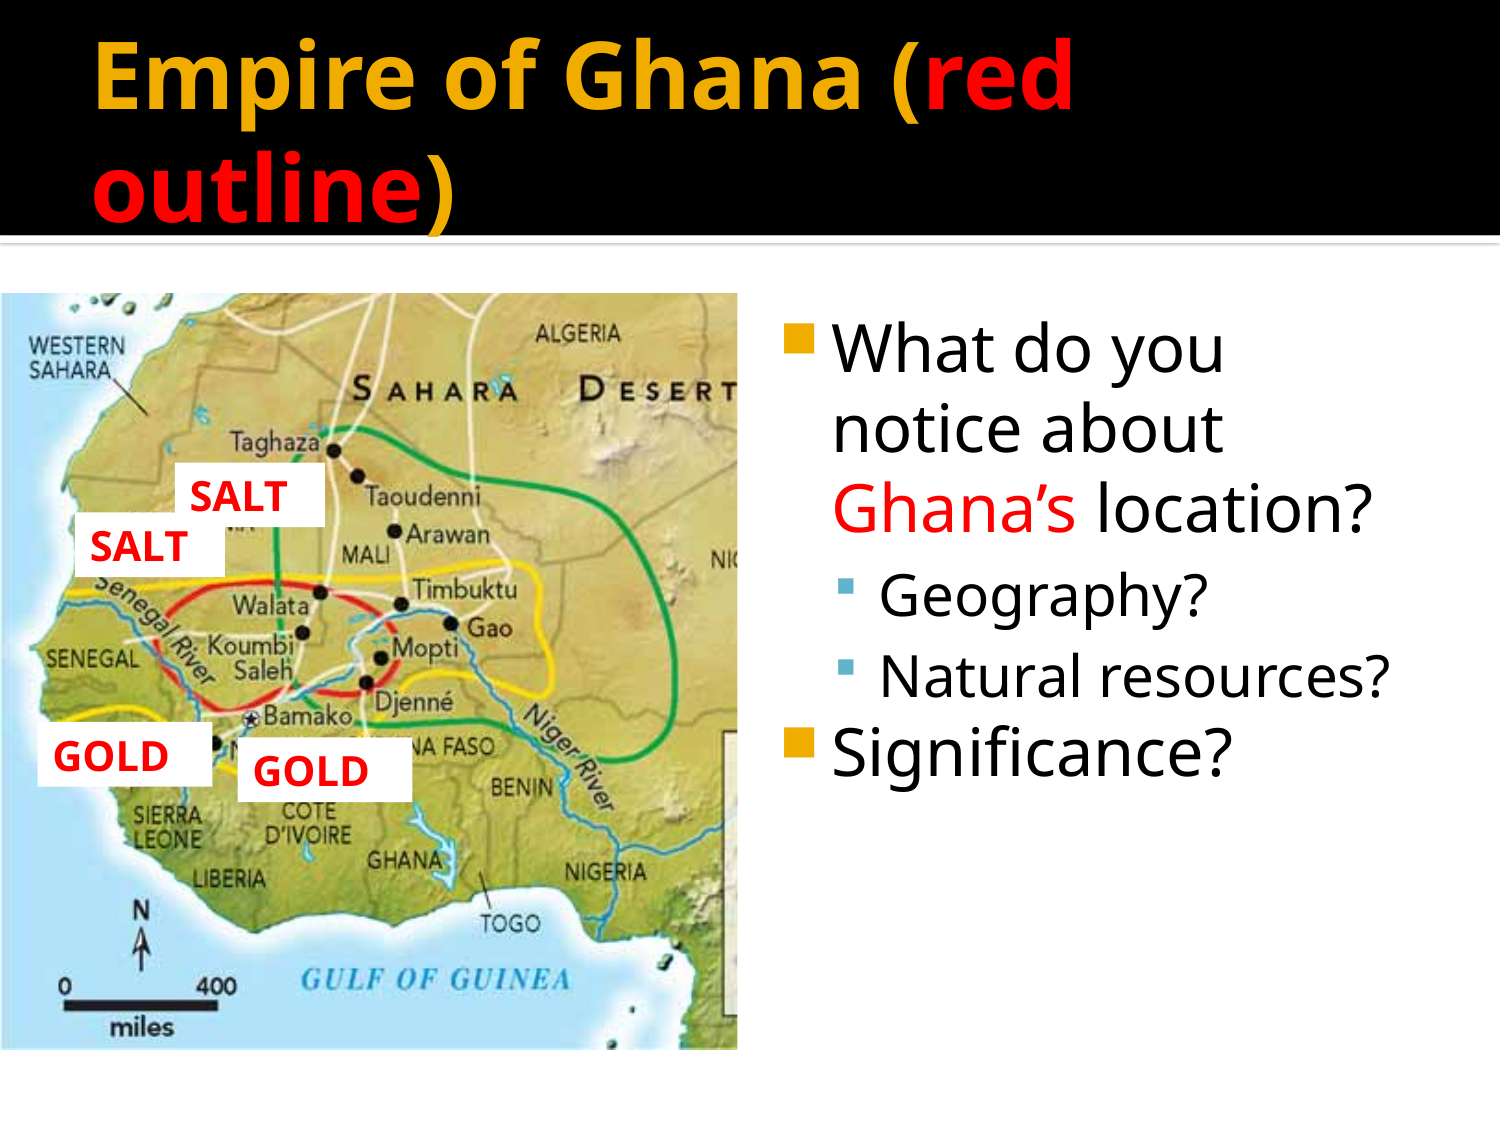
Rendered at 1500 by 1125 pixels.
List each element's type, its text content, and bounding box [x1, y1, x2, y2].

title Empire of Ghana (red outline) [75, 25, 1425, 231]
list What do you notice about Ghana’s location? Geography? Natural resources? Significance? [750, 291, 1425, 1050]
picture [0, 292, 738, 1050]
